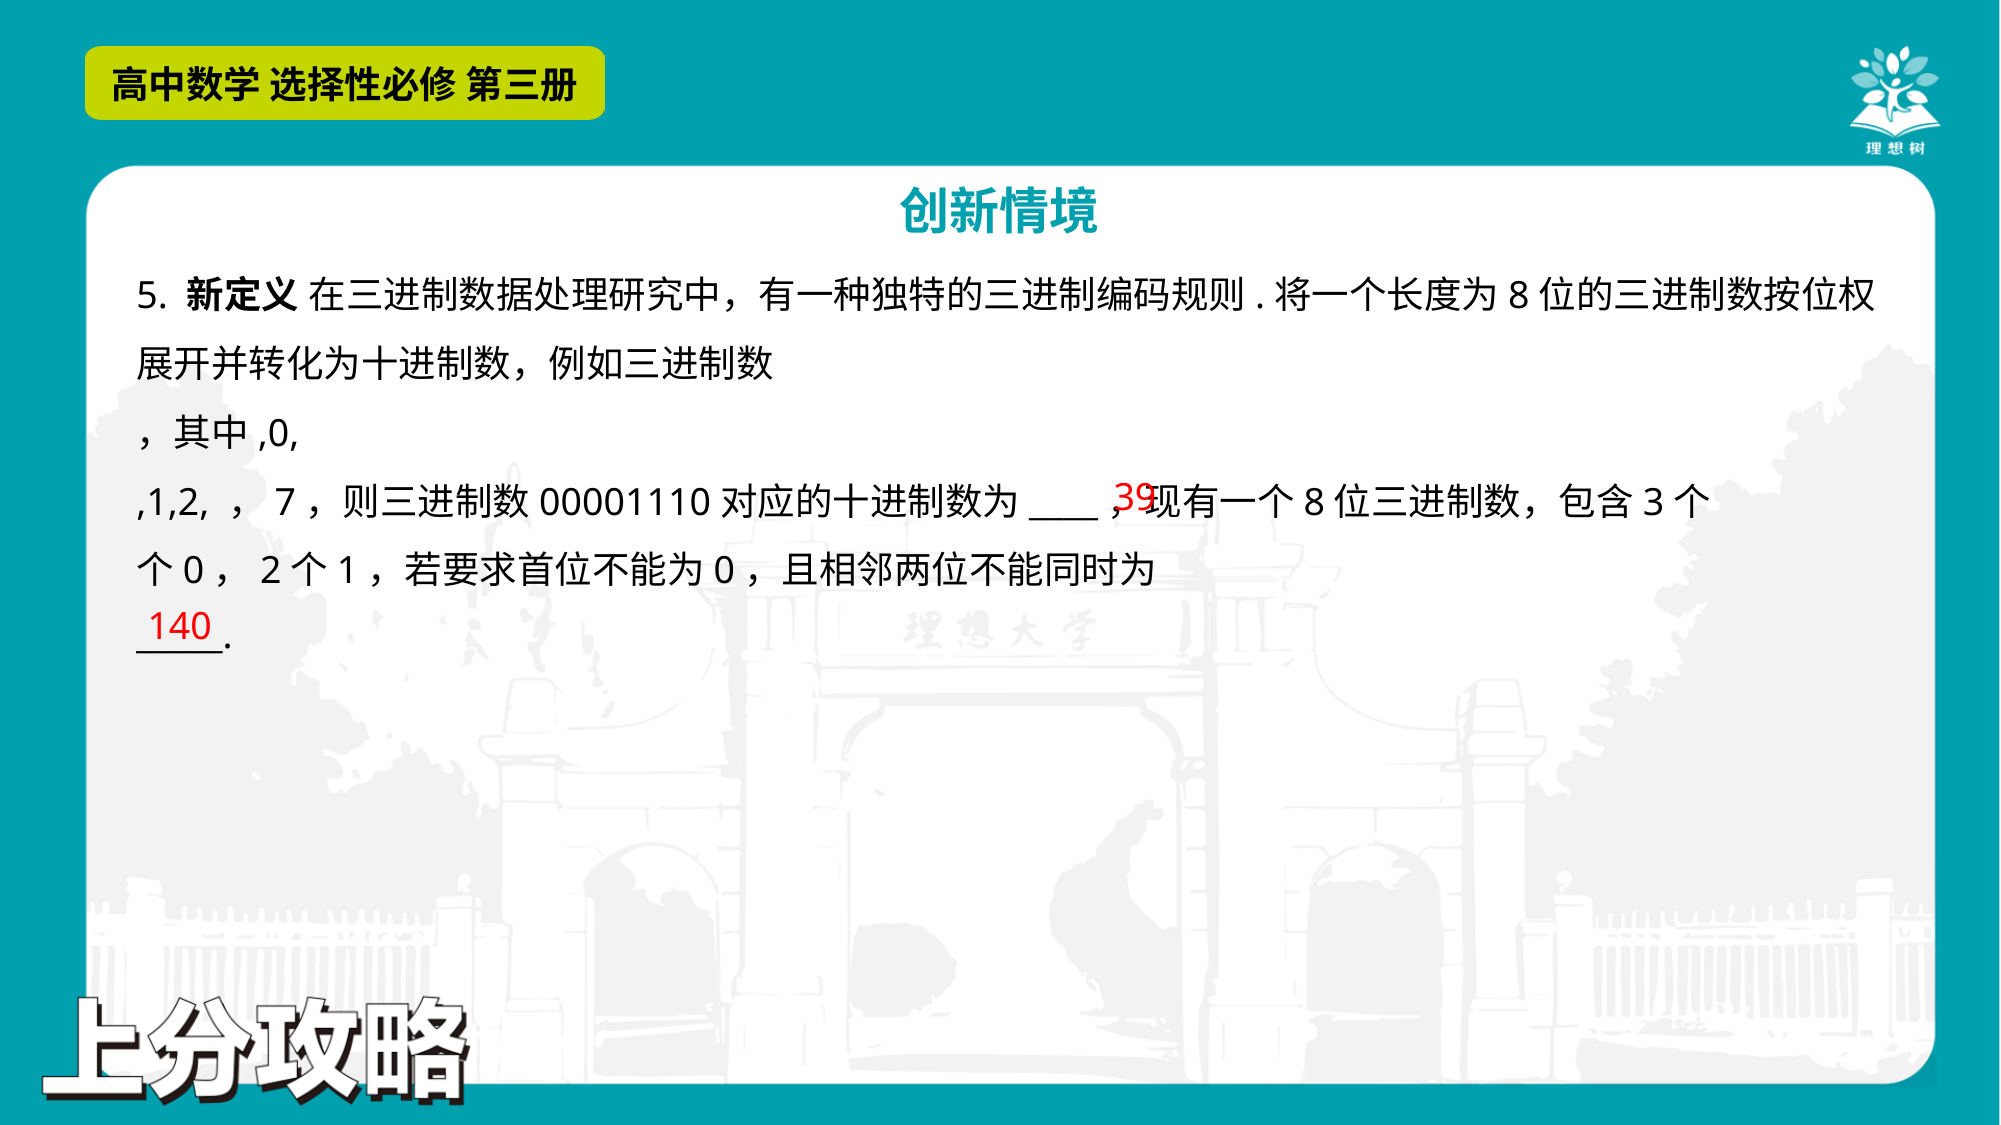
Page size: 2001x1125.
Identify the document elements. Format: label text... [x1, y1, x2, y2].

text_box 39 [1099, 448, 1171, 510]
picture [0, 0, 2000, 1125]
text_box 140 [133, 582, 227, 641]
